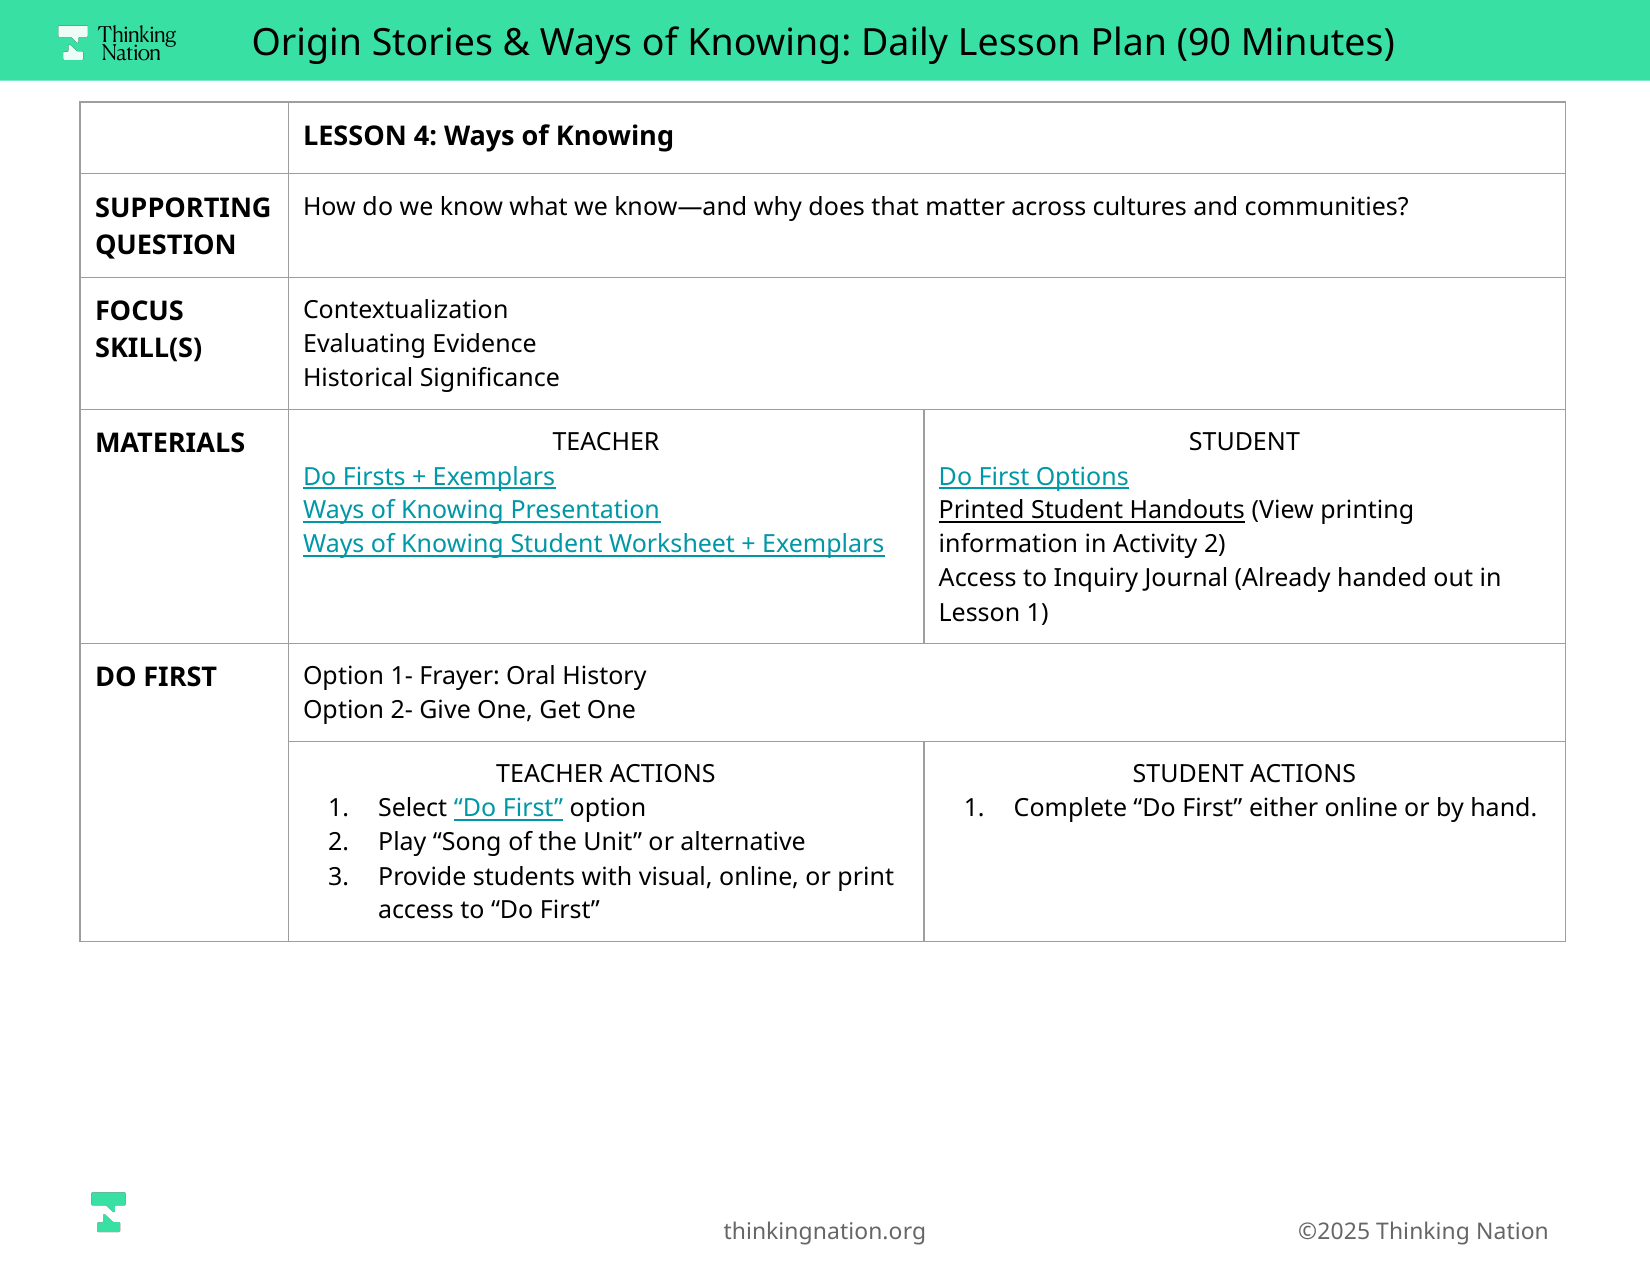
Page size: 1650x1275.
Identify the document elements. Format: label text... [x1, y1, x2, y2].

text_box ©2025 Thinking Nation [1174, 1200, 1566, 1240]
picture [45, 14, 180, 71]
table_cell STUDENT ACTIONS Complete “Do First” either online or by hand. [925, 742, 1565, 941]
table_cell FOCUS SKILL(S) [81, 278, 288, 409]
table_cell STUDENT Do First Options Printed Student Handouts (View printing information in Activity 2) Access to Inquiry Journal (Already handed out in Lesson 1) [925, 410, 1565, 643]
table_cell How do we know what we know—and why does that matter across cultures and communities? [289, 174, 1565, 277]
picture [80, 1184, 136, 1240]
table_cell Option 1- Frayer: Oral History Option 2- Give One, Get One [289, 644, 1565, 741]
table_cell TEACHER ACTIONS Select “Do First” option Play “Song of the Unit” or alternative Provide students with visual, online, or print access to “Do First” [289, 742, 923, 941]
table_cell SUPPORTING QUESTION [81, 174, 288, 277]
table_header LESSON 4: Ways of Knowing [289, 103, 1565, 173]
table_header [81, 103, 288, 173]
text_box Origin Stories & Ways of Knowing: Daily Lesson Plan (90 Minutes) [0, 0, 1650, 81]
table_cell TEACHER Do Firsts + Exemplars Ways of Knowing Presentation Ways of Knowing Student Worksheet + Exemplars [289, 410, 923, 643]
table_cell Contextualization Evaluating Evidence Historical Significance [289, 278, 1565, 409]
text_box thinkingnation.org [629, 1200, 1021, 1240]
table_cell MATERIALS [81, 410, 288, 643]
table_cell DO FIRST [81, 644, 288, 941]
